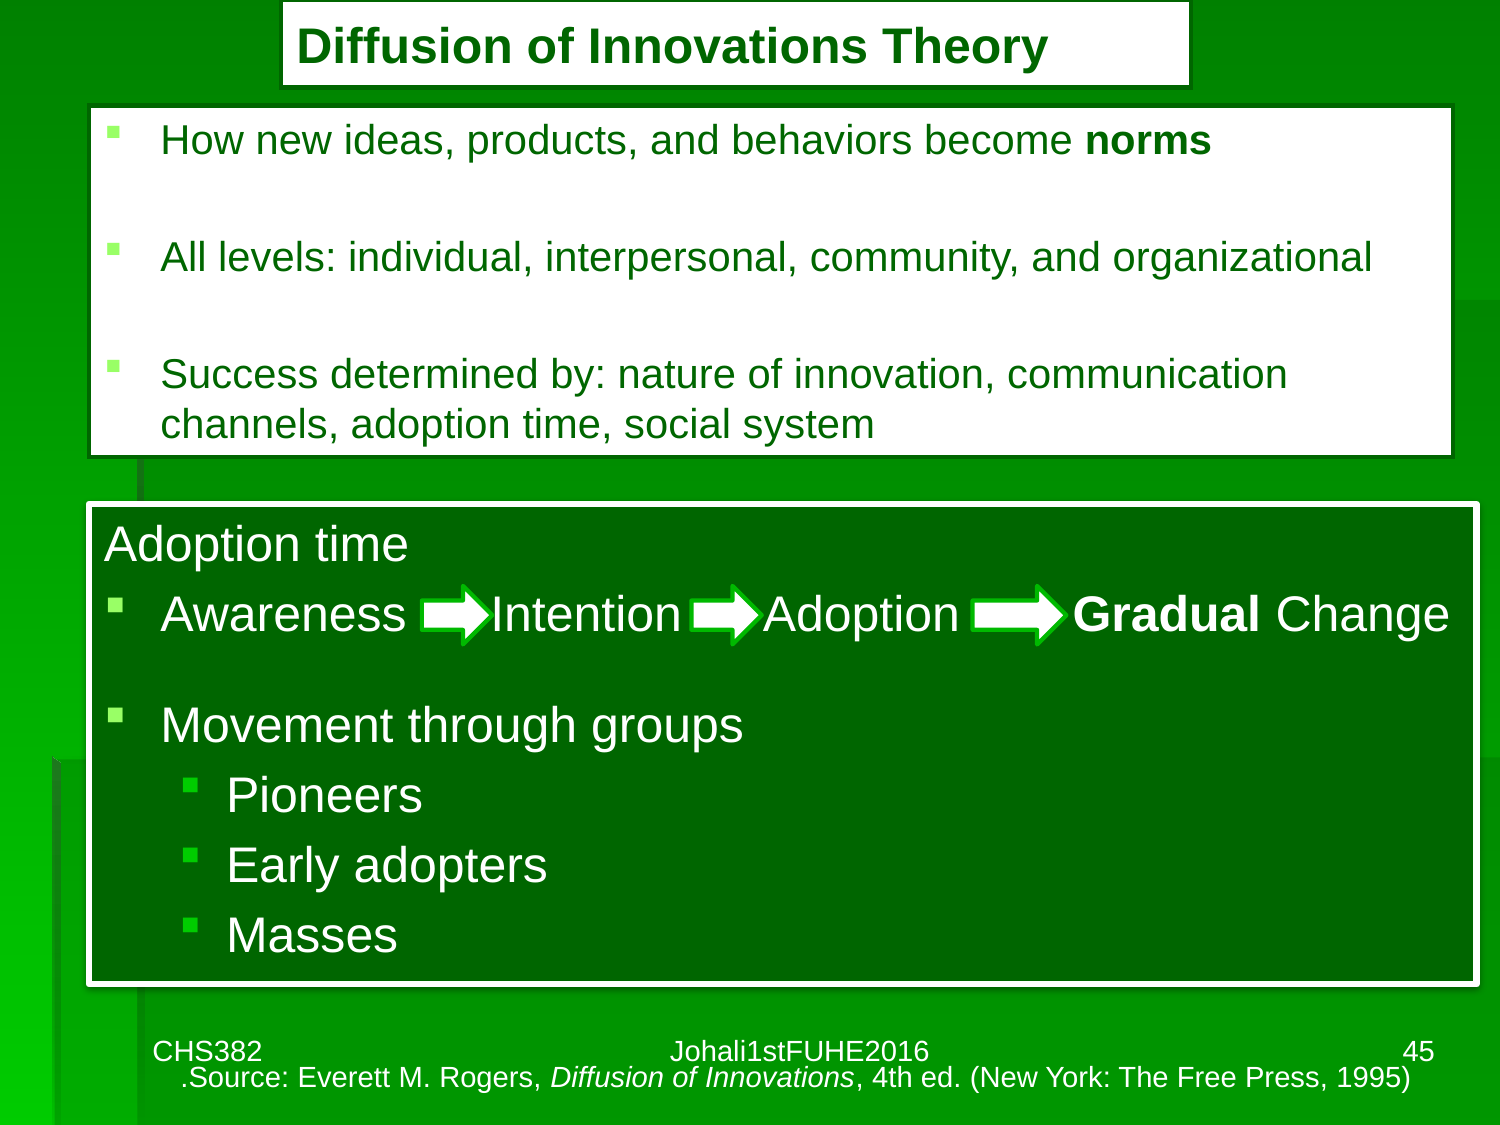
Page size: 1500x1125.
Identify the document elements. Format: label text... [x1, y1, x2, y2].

title Diffusion of Innovations Theory [279, 0, 1193, 90]
text_box [689, 583, 764, 647]
slide_number CHS382 [137, 1024, 450, 1103]
text_box [970, 583, 1069, 647]
footer Johali1stFUHE2016 [562, 1024, 1038, 1103]
text_box Adoption time Awareness Intention Adoption Gradual Change Movement through groups Pioneers Early adopters Masses [86, 501, 1480, 987]
text_box Source: Everett M. Rogers, Diffusion of Innovations, 4th ed. (New York: The Free Press, 1995). [1038, 1051, 1137, 1101]
text_box [419, 583, 495, 647]
text_box Source: Everett M. Rogers, Diffusion of Innovations, 4th ed. (New York: The Free Press, 1995). [450, 1051, 562, 1101]
list How new ideas, products, and behaviors become norms All levels: individual, interpersonal, community, and organizational Success determined by: nature of innovation, communication channels, adoption time, social system [87, 103, 1455, 459]
slide_number 45 [1137, 1024, 1451, 1103]
